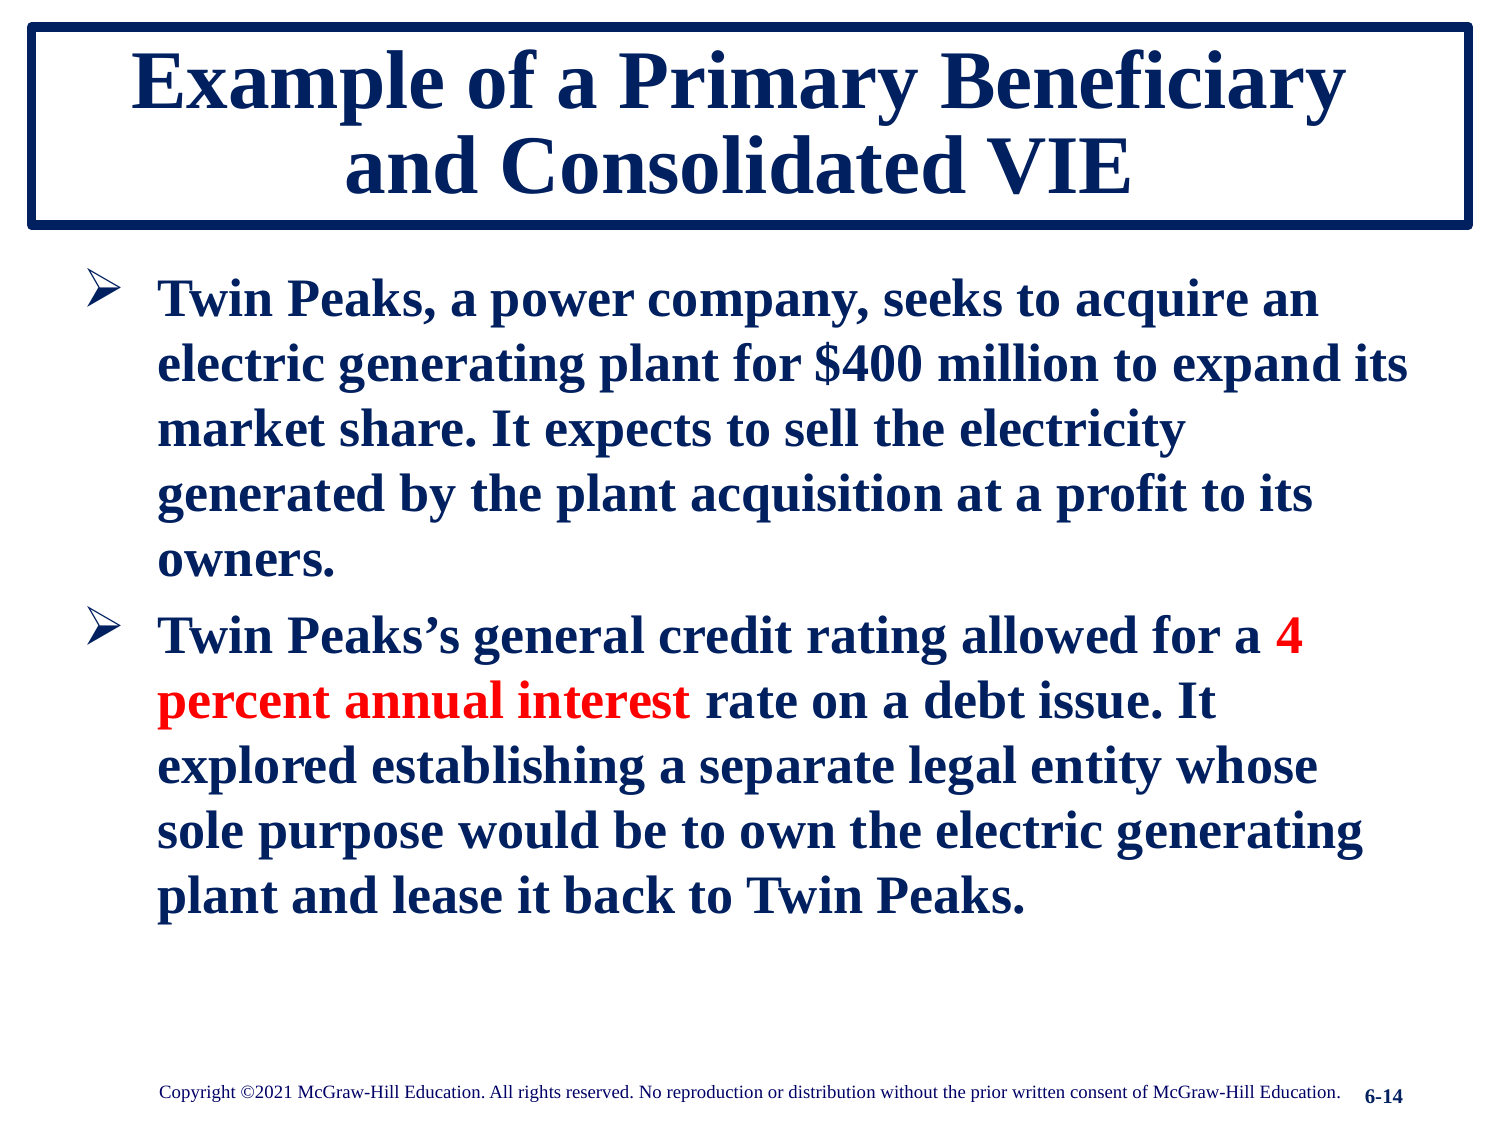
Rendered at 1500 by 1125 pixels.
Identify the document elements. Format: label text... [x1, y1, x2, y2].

slide_number 6-14 [1350, 1074, 1438, 1125]
list Twin Peaks, a power company, seeks to acquire an electric generating plant for $400 million to expand its market share. It expects to sell the electricity generated by the plant acquisition at a profit to its owners. Twin Peaks’s general credit rating allowed for a 4 percent annual interest rate on a debt issue. It explored establishing a separate legal entity whose sole purpose would be to own the electric generating plant and lease it back to Twin Peaks. [67, 254, 1433, 1065]
title Example of a Primary Beneficiary and Consolidated VIE [27, 22, 1473, 230]
text_box Copyright ©2021 McGraw-Hill Education. All rights reserved. No reproduction or distribution without the prior written consent of McGraw-Hill Education. [76, 1072, 1424, 1110]
